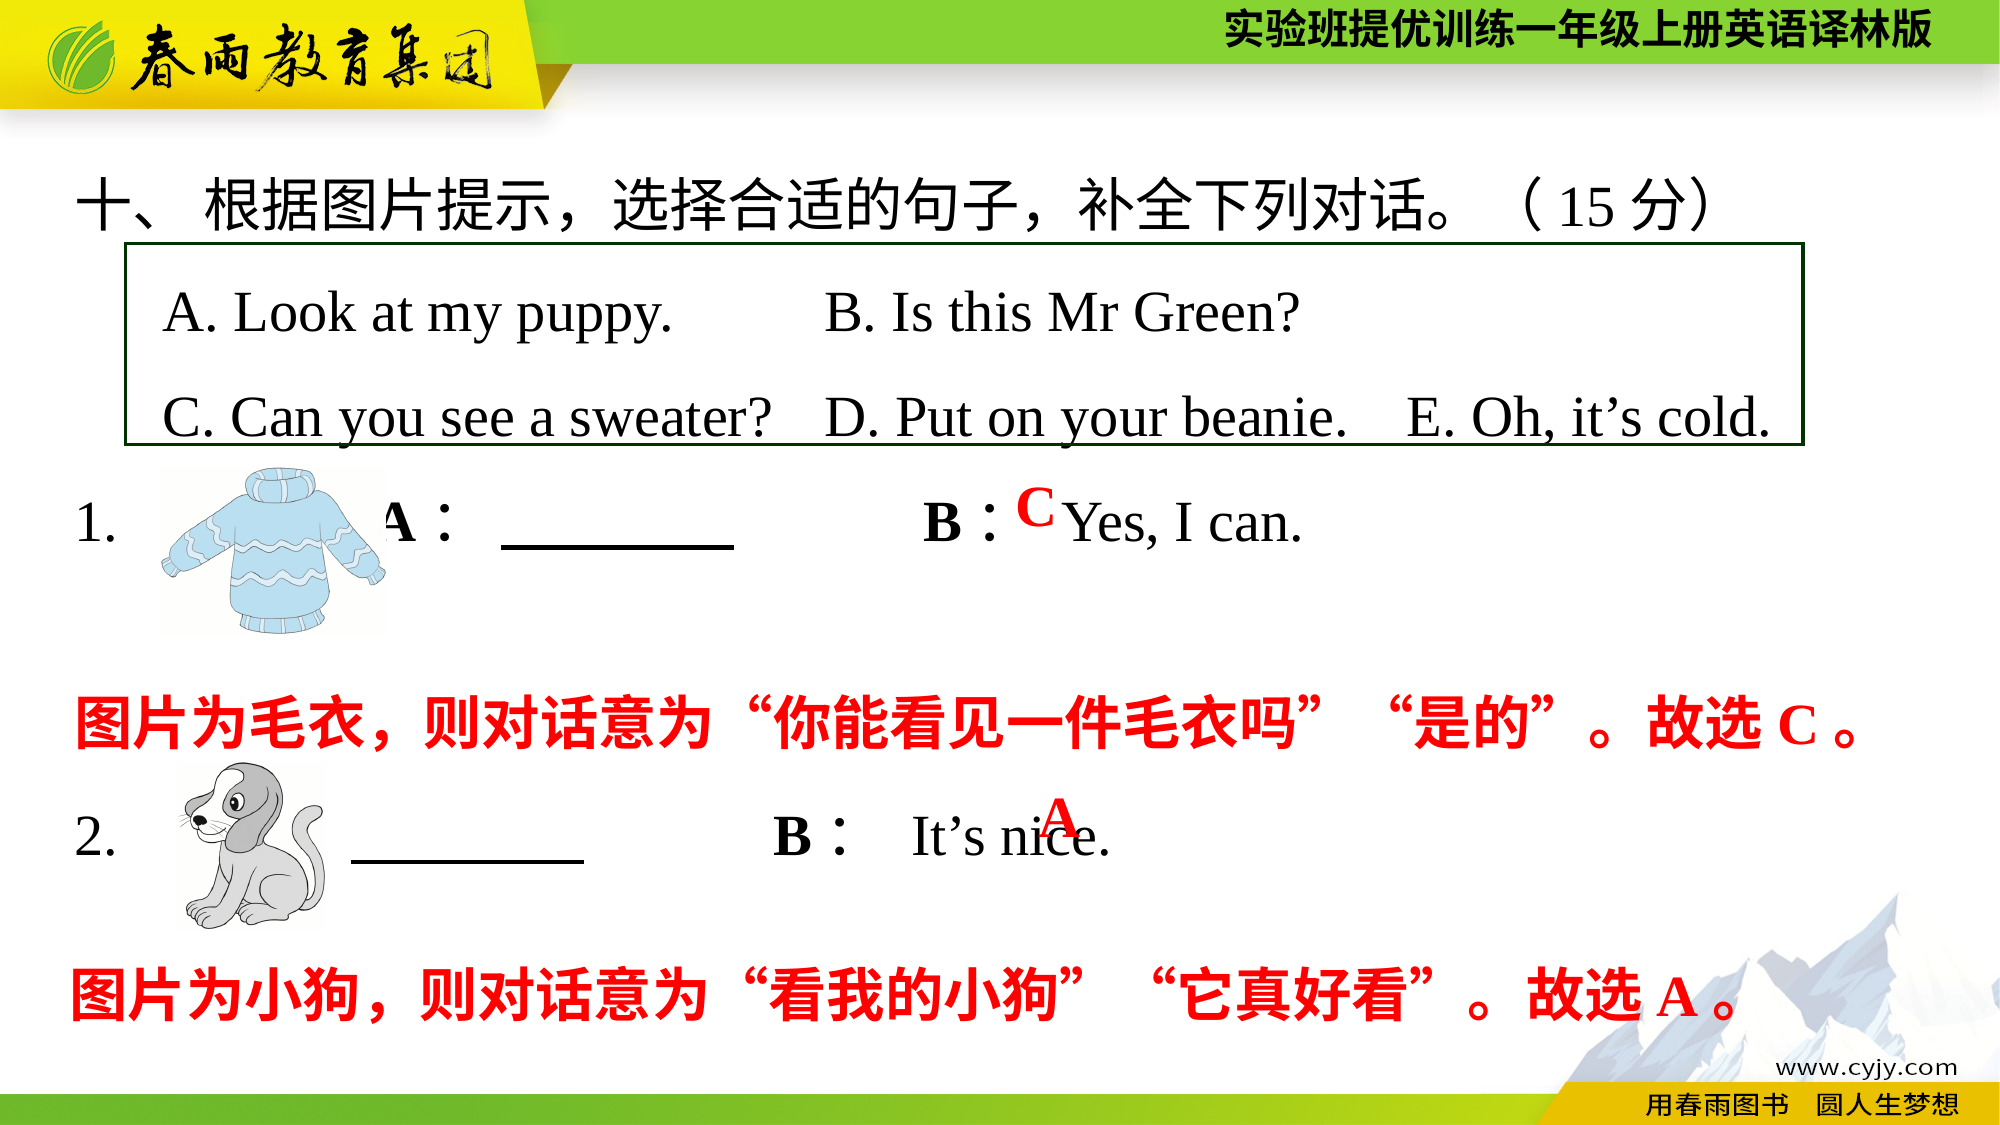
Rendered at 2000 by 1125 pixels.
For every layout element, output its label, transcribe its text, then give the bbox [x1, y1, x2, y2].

text_box C [1000, 460, 1073, 546]
list 十、 根据图片提示，选择合适的句子，补全下列对话。（15分） A. Look at my puppy. B. Is this Mr Green? C. Can you see a sweater? D. Put on your beanie. E. Oh, it’s cold. 1. A： B： Yes, I can. 2. A： B： It’s nice. [59, 764, 173, 883]
list 十、 根据图片提示，选择合适的句子，补全下列对话。（15分） A. Look at my puppy. B. Is this Mr Green? C. Can you see a sweater? D. Put on your beanie. E. Oh, it’s cold. 1. A： B： Yes, I can. 2. A： B： It’s nice. [328, 764, 1944, 883]
text_box [125, 243, 1804, 445]
text_box 图片为毛衣，则对话意为“你能看见一件毛衣吗”“是的”。故选C。 [59, 643, 1944, 764]
picture [0, 0, 2000, 1125]
text_box 图片为小狗，则对话意为“看我的小狗”“它真好看”。故选A。 [54, 915, 1939, 1036]
text_box A [1024, 771, 1096, 857]
list 十、 根据图片提示，选择合适的句子，补全下列对话。（15分） A. Look at my puppy. B. Is this Mr Green? C. Can you see a sweater? D. Put on your beanie. E. Oh, it’s cold. 1. A： B： Yes, I can. 2. A： B： It’s nice. [59, 125, 1944, 643]
